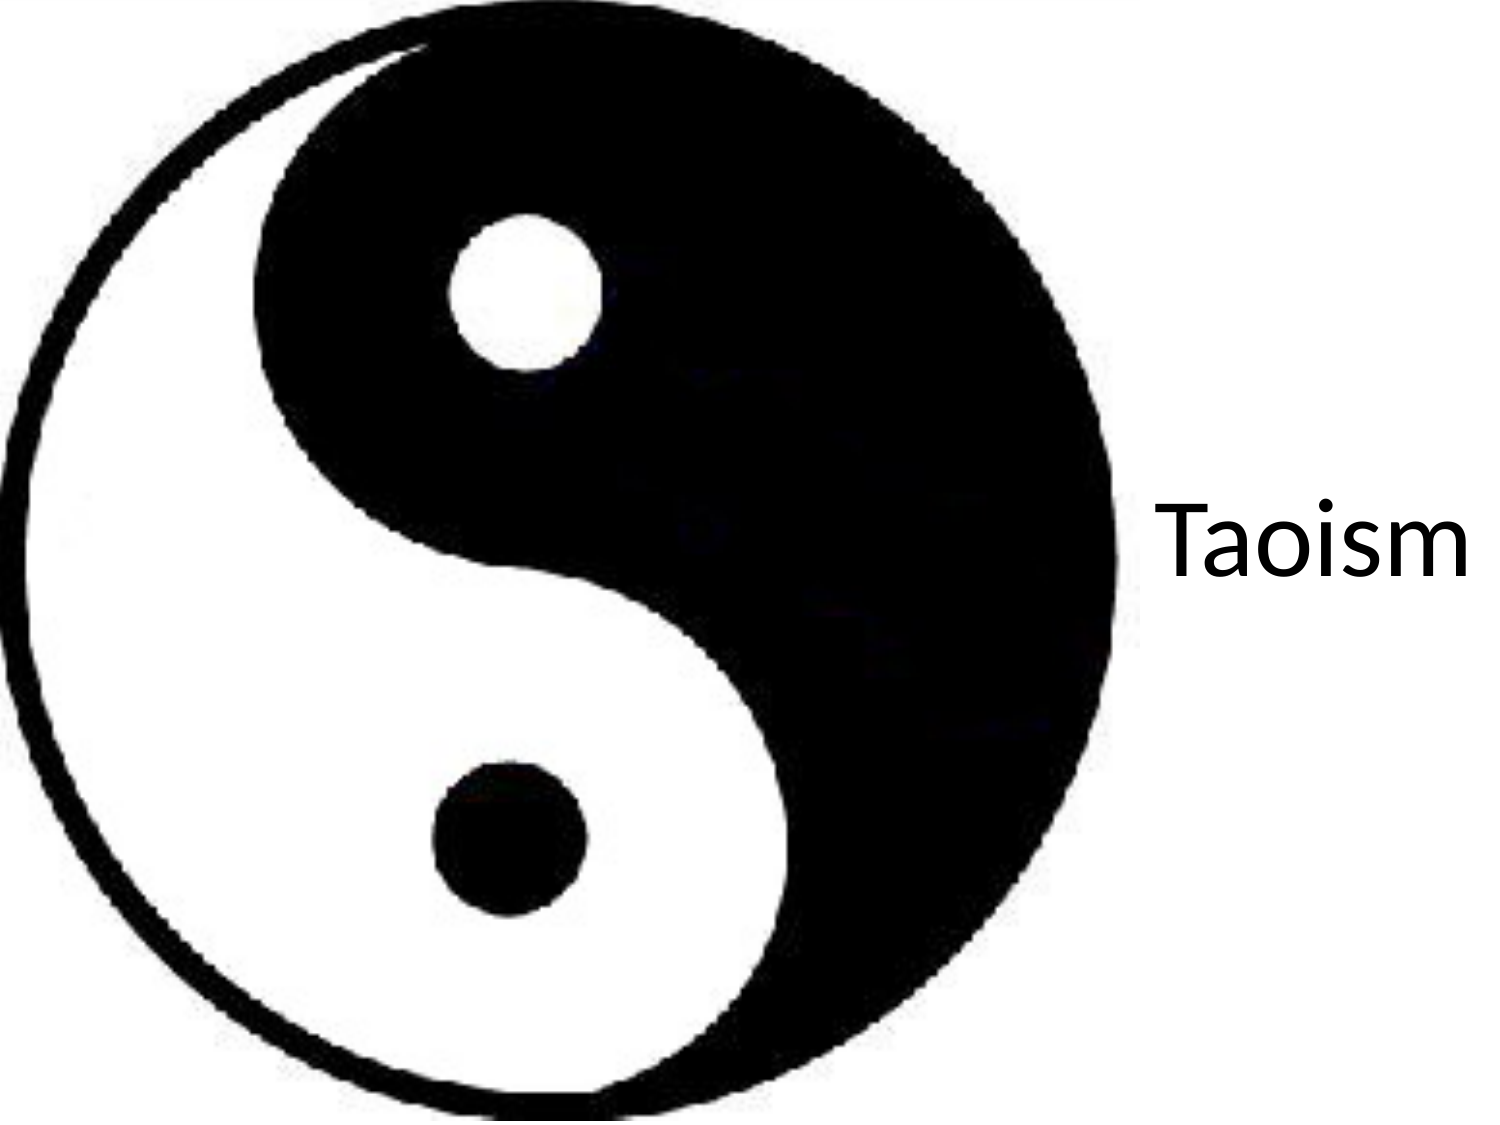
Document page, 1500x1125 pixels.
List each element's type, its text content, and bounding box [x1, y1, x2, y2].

picture [0, 0, 1141, 1121]
subtitle Taoism [1146, 456, 1500, 642]
